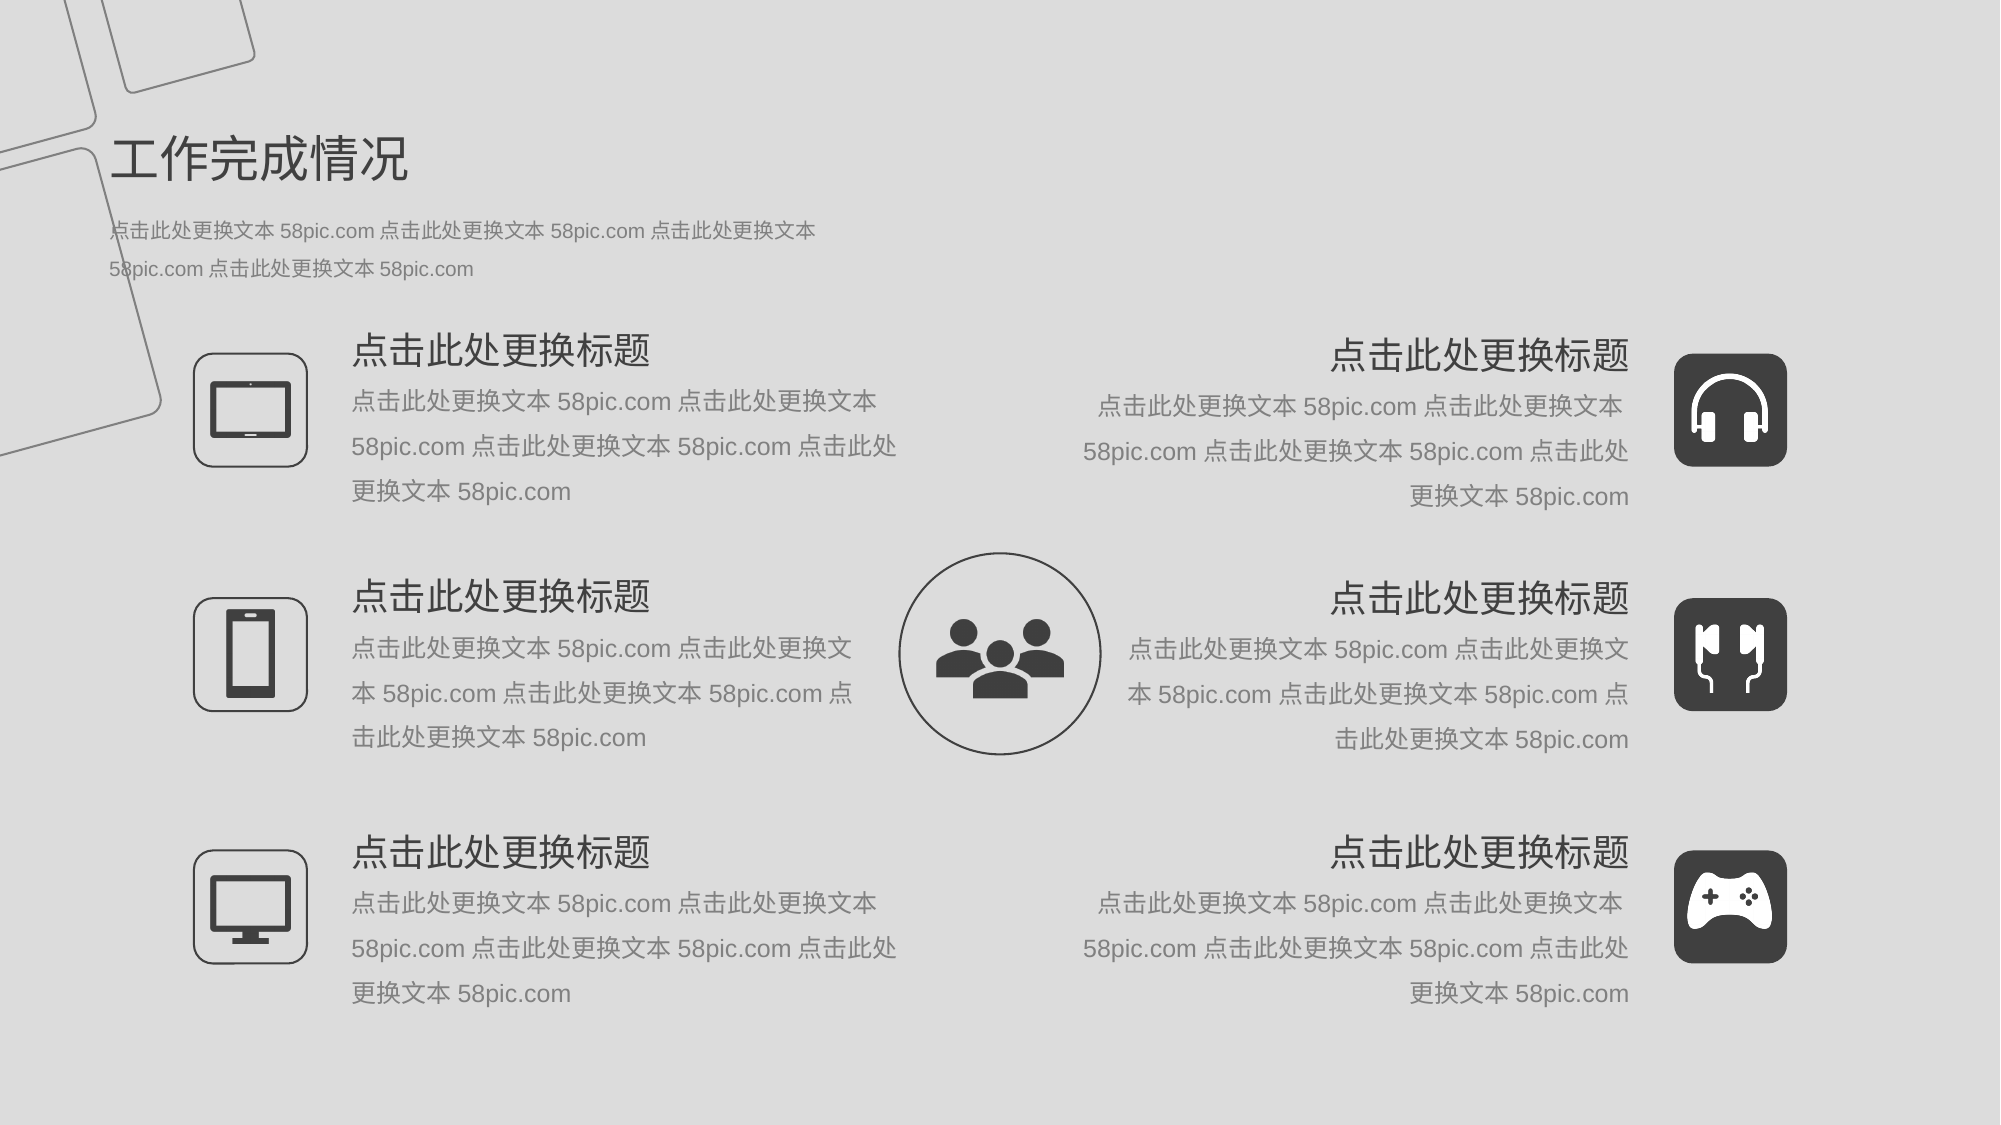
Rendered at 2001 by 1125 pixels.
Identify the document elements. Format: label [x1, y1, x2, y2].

text_box [193, 299, 1788, 1017]
text_box [0, 0, 895, 449]
